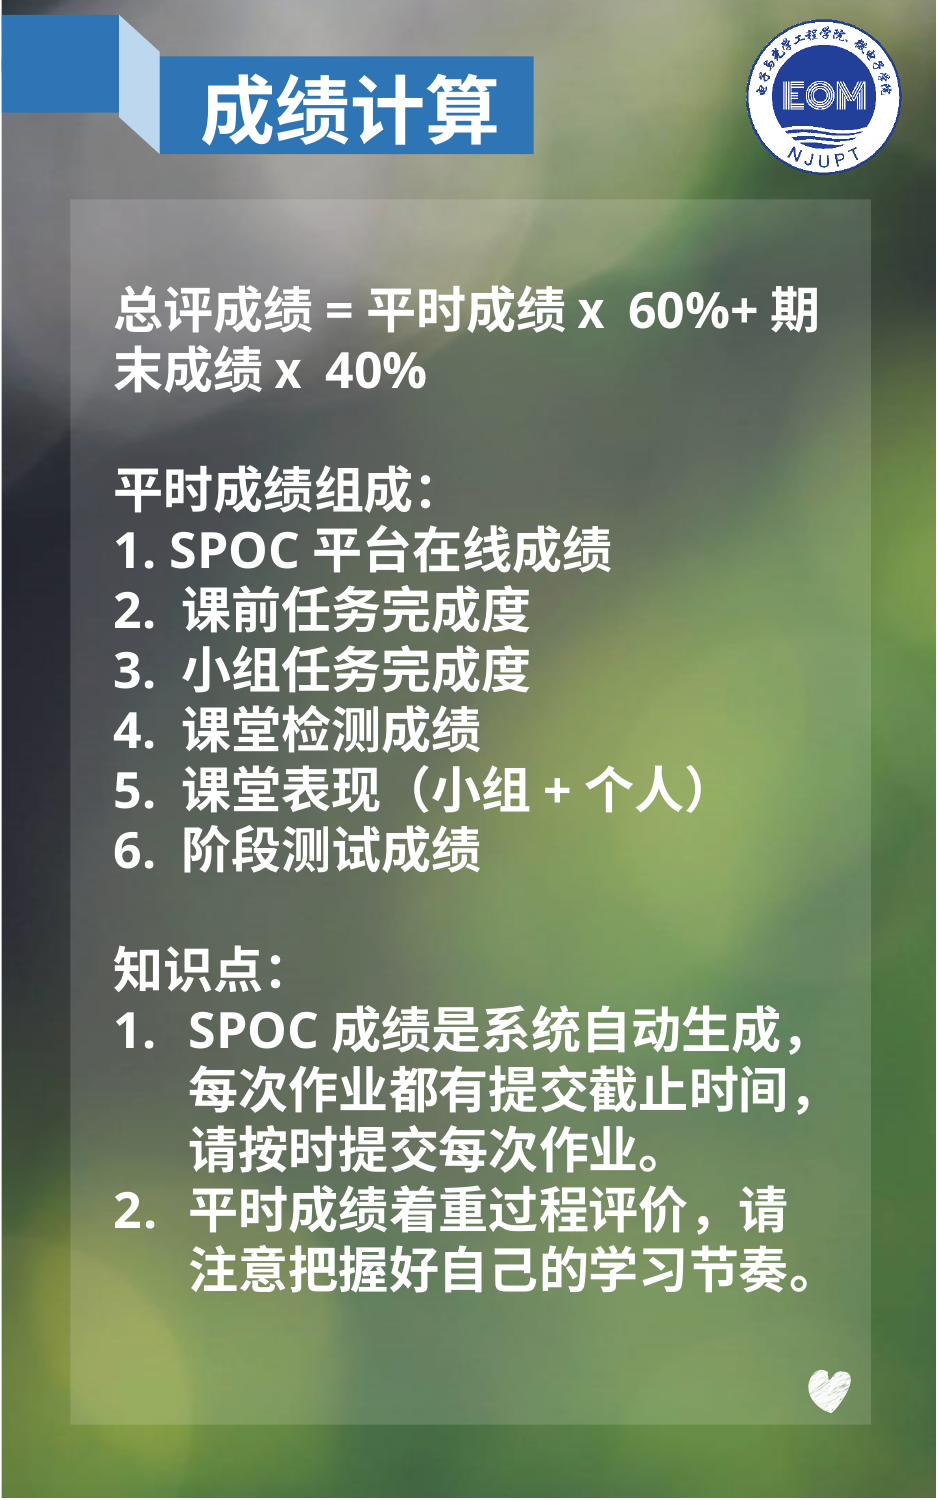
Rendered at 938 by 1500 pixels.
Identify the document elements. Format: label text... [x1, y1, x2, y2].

text_box 总评成绩=平时成绩ⅹ60%+期末成绩ⅹ40% 平时成绩组成： 1. SPOC平台在线成绩 2. 课前任务完成度 3. 小组任务完成度 4. 课堂检测成绩 5. 课堂表现（小组+个人） 6. 阶段测试成绩 知识点： SPOC成绩是系统自动生成，每次作业都有提交截止时间，请按时提交每次作业。 平时成绩着重过程评价，请注意把握好自己的学习节奏。 [99, 271, 839, 1427]
text_box 成绩计算 [185, 155, 516, 161]
text_box [808, 1369, 851, 1414]
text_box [1, 14, 534, 155]
picture [1, 0, 936, 1498]
text_box [70, 199, 871, 1425]
